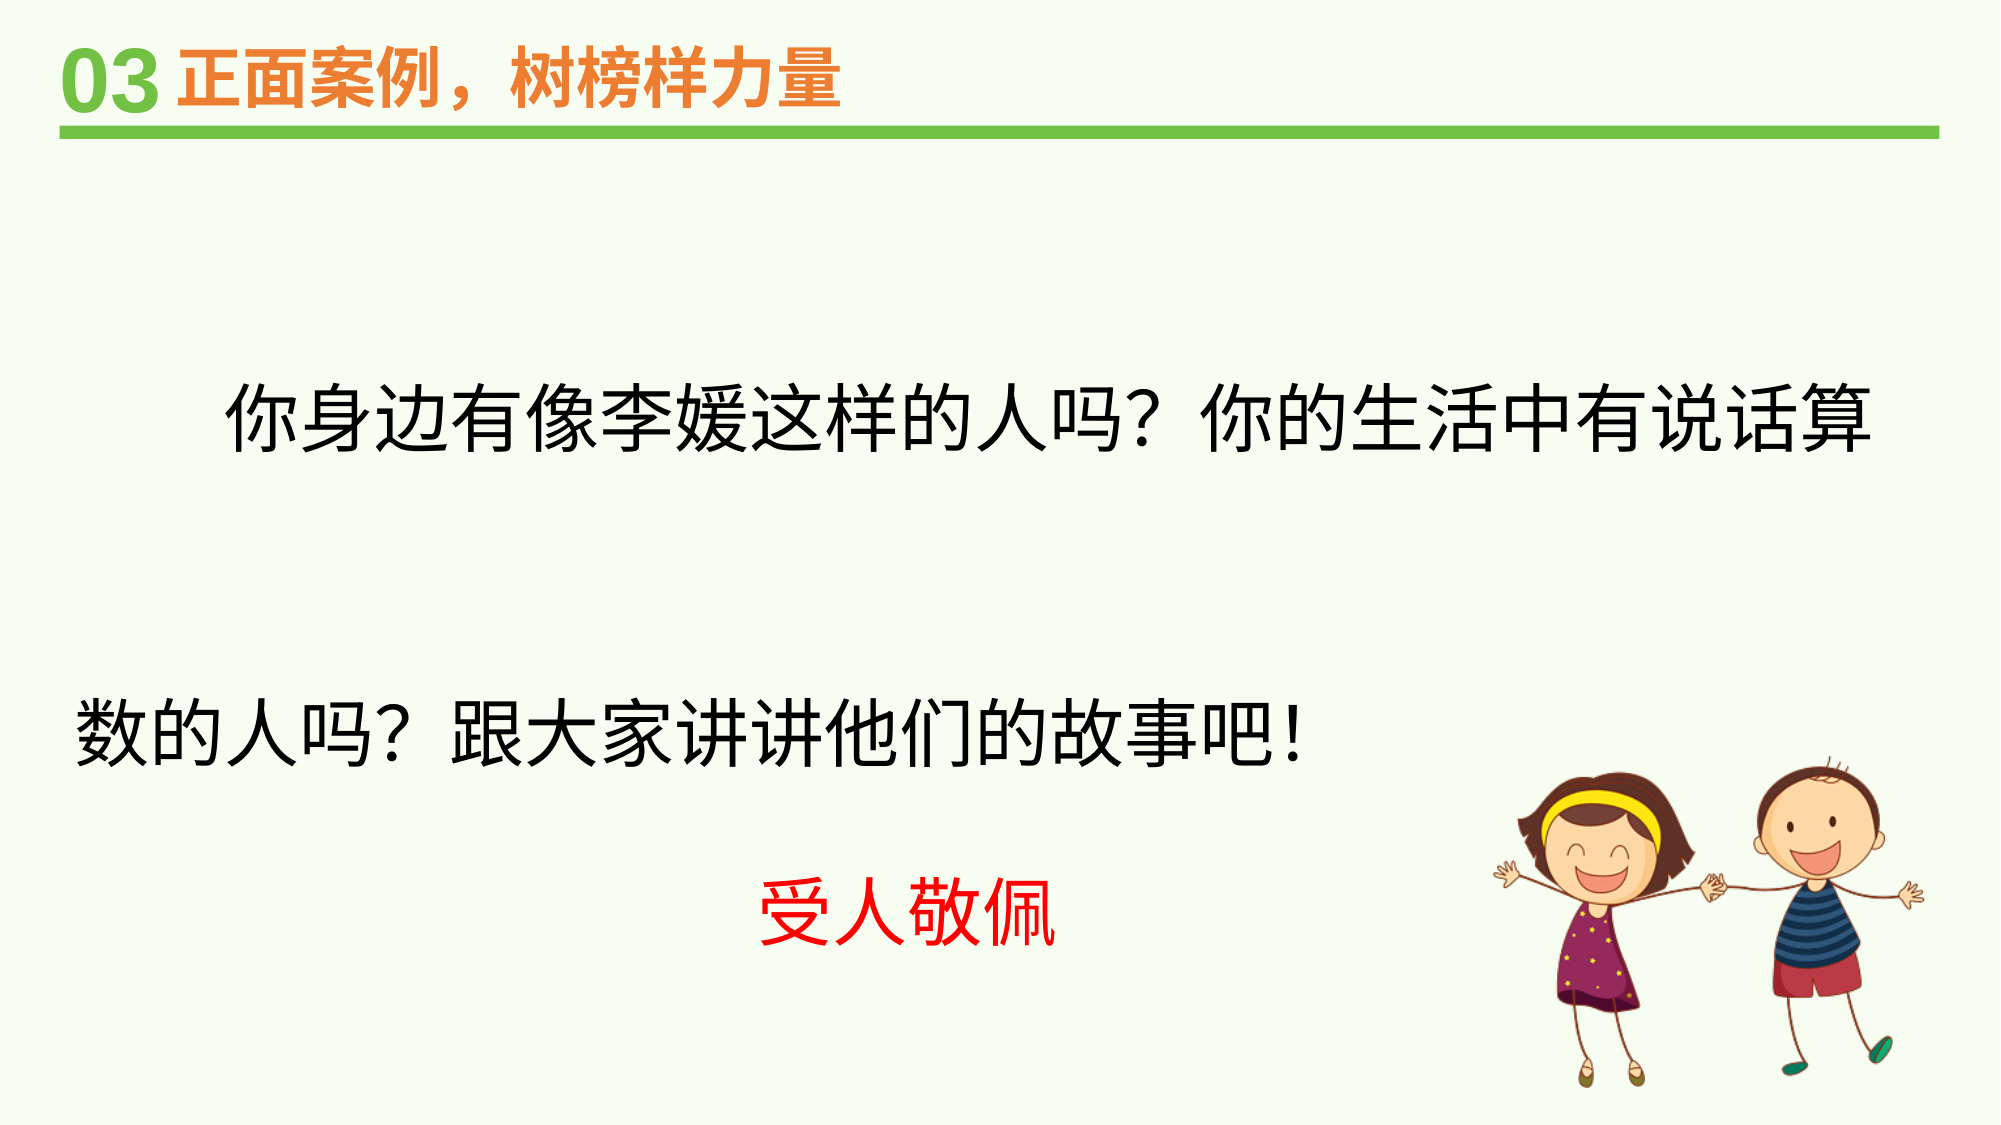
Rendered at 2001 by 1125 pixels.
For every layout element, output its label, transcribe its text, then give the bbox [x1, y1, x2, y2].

picture [1483, 749, 1940, 1095]
text_box [59, 125, 1940, 139]
text_box 受人敬佩 [742, 858, 1258, 963]
text_box 你身边有像李媛这样的人吗？你的生活中有说话算数的人吗？跟大家讲讲他们的故事吧！ [59, 139, 1940, 784]
text_box 03 [59, 24, 161, 128]
text_box 正面案例，树榜样力量 [161, 28, 878, 123]
